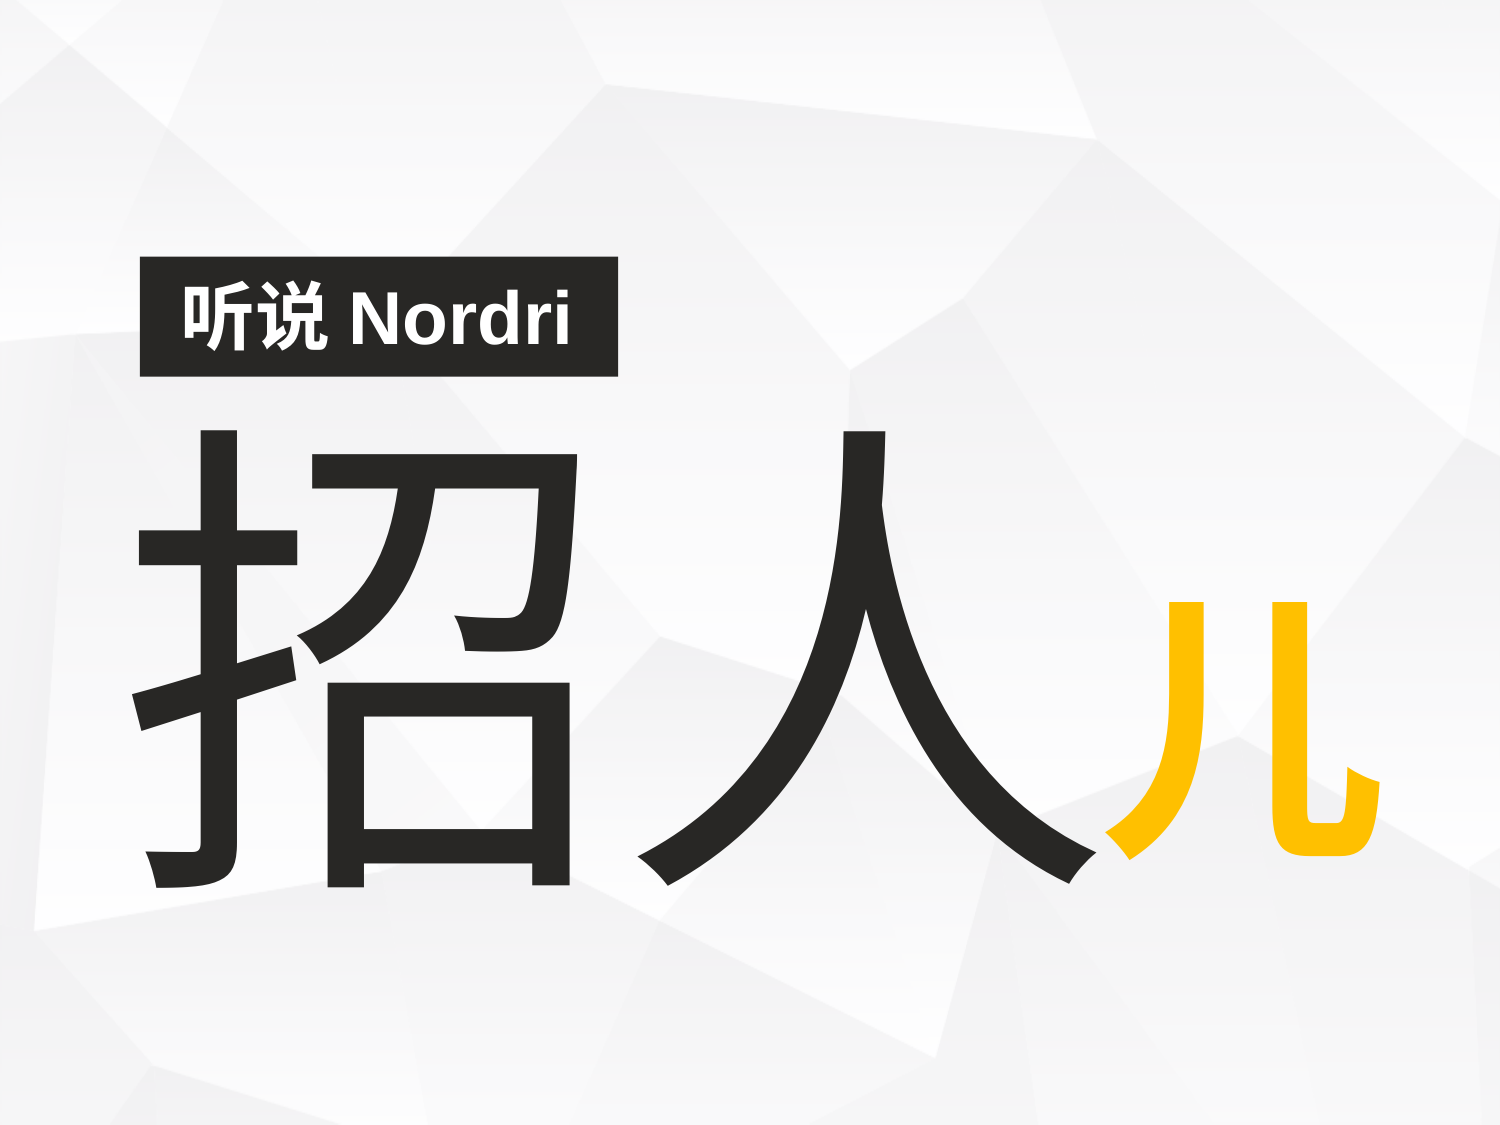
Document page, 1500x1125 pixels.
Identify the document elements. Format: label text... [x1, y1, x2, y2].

text_box [139, 256, 619, 343]
text_box 听说Nordri [165, 261, 589, 343]
picture [0, 0, 1500, 1125]
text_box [103, 343, 1444, 962]
